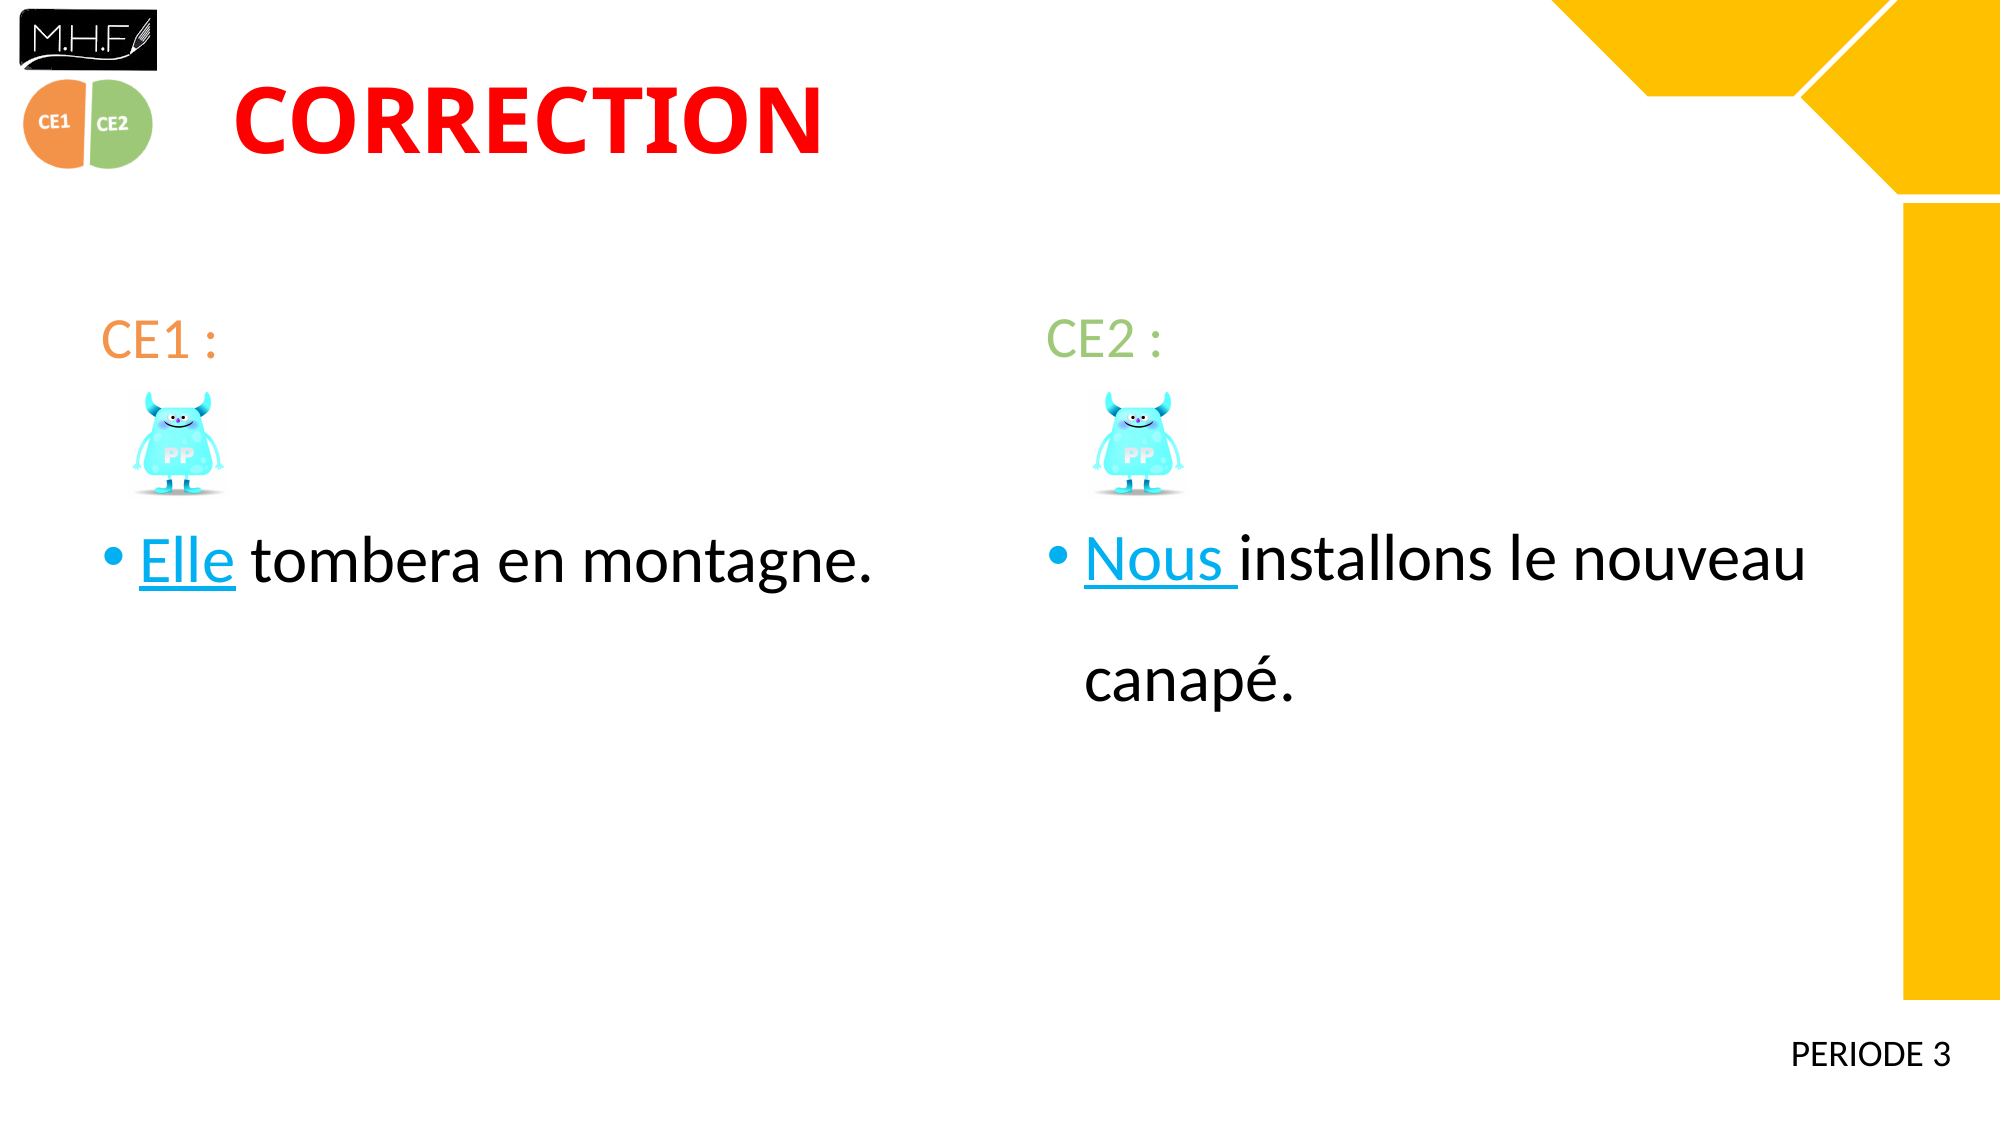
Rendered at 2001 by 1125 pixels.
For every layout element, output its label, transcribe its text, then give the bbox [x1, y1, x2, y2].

picture [1, 7, 177, 207]
list CE1 : Elle tombera en montagne. [86, 300, 897, 1015]
title CORRECTION [216, 15, 1763, 233]
picture [1088, 389, 1188, 499]
text_box [1549, 0, 1892, 98]
text_box CE2 : Nous installons le nouveau canapé. [1031, 299, 1853, 1014]
picture [128, 389, 228, 499]
text_box [1902, 202, 2000, 1001]
text_box PERIODE 3 [1362, 1021, 1967, 1125]
text_box [1799, 0, 2000, 196]
